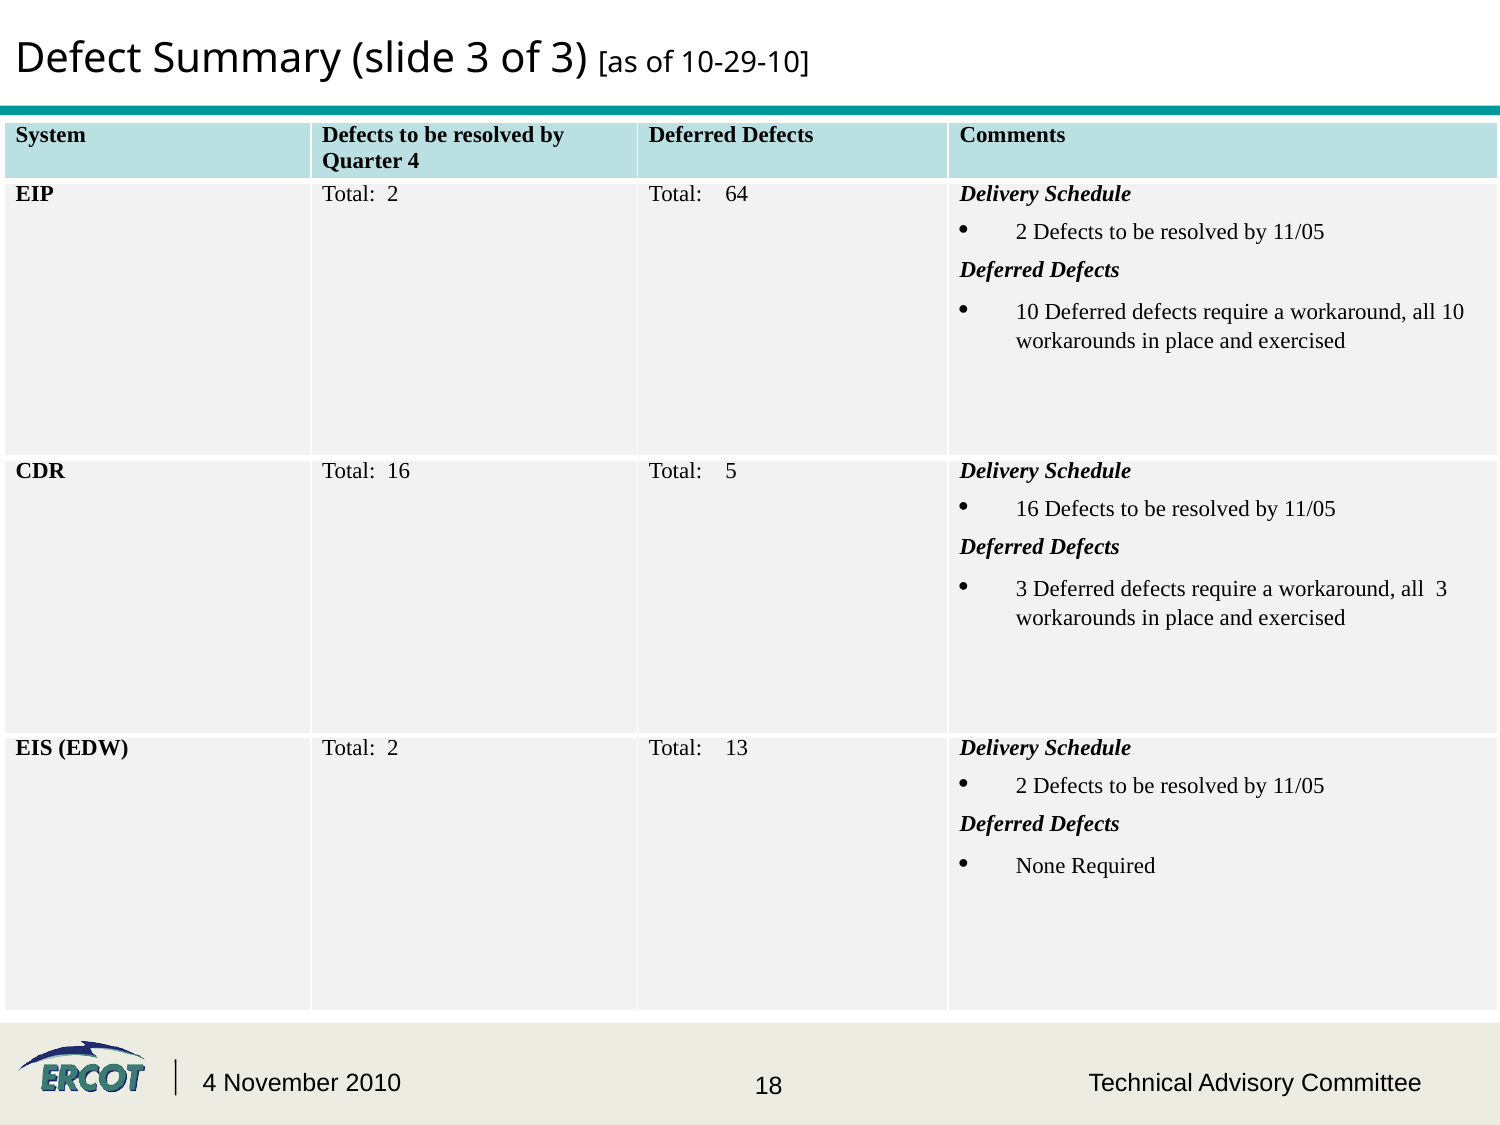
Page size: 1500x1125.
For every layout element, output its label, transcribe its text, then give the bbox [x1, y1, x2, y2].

table_cell Delivery Schedule 2 Defects to be resolved by 11/05 Deferred Defects 10 Deferred defects require a workaround, all 10 workarounds in place and exercised [949, 184, 1497, 455]
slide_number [187, 1059, 538, 1125]
table_cell Total: 13 [638, 738, 947, 1010]
title Defect Summary (slide 3 of 3) [as of 10-29-10] [0, 0, 1451, 113]
table_cell Delivery Schedule 2 Defects to be resolved by 11/05 Deferred Defects None Required [949, 738, 1497, 1010]
table_header Defects to be resolved by Quarter 4 [312, 123, 637, 178]
table_cell Total: 2 [312, 184, 637, 455]
table_header Deferred Defects [638, 123, 947, 178]
table_header System [5, 123, 310, 178]
table_cell Total: 5 [638, 461, 947, 733]
table_header Comments [949, 123, 1497, 178]
table_cell Total: 64 [638, 184, 947, 455]
table_cell EIP [5, 184, 310, 455]
table_cell CDR [5, 461, 310, 733]
footer Technical Advisory Committee [962, 1059, 1438, 1125]
table_cell Total: 16 [312, 461, 637, 733]
table_cell Delivery Schedule 16 Defects to be resolved by 11/05 Deferred Defects 3 Deferred defects require a workaround, all 3 workarounds in place and exercised [949, 461, 1497, 733]
table_cell Total: 2 [312, 738, 637, 1010]
picture [10, 1031, 151, 1111]
table_cell EIS (EDW) [5, 738, 310, 1010]
